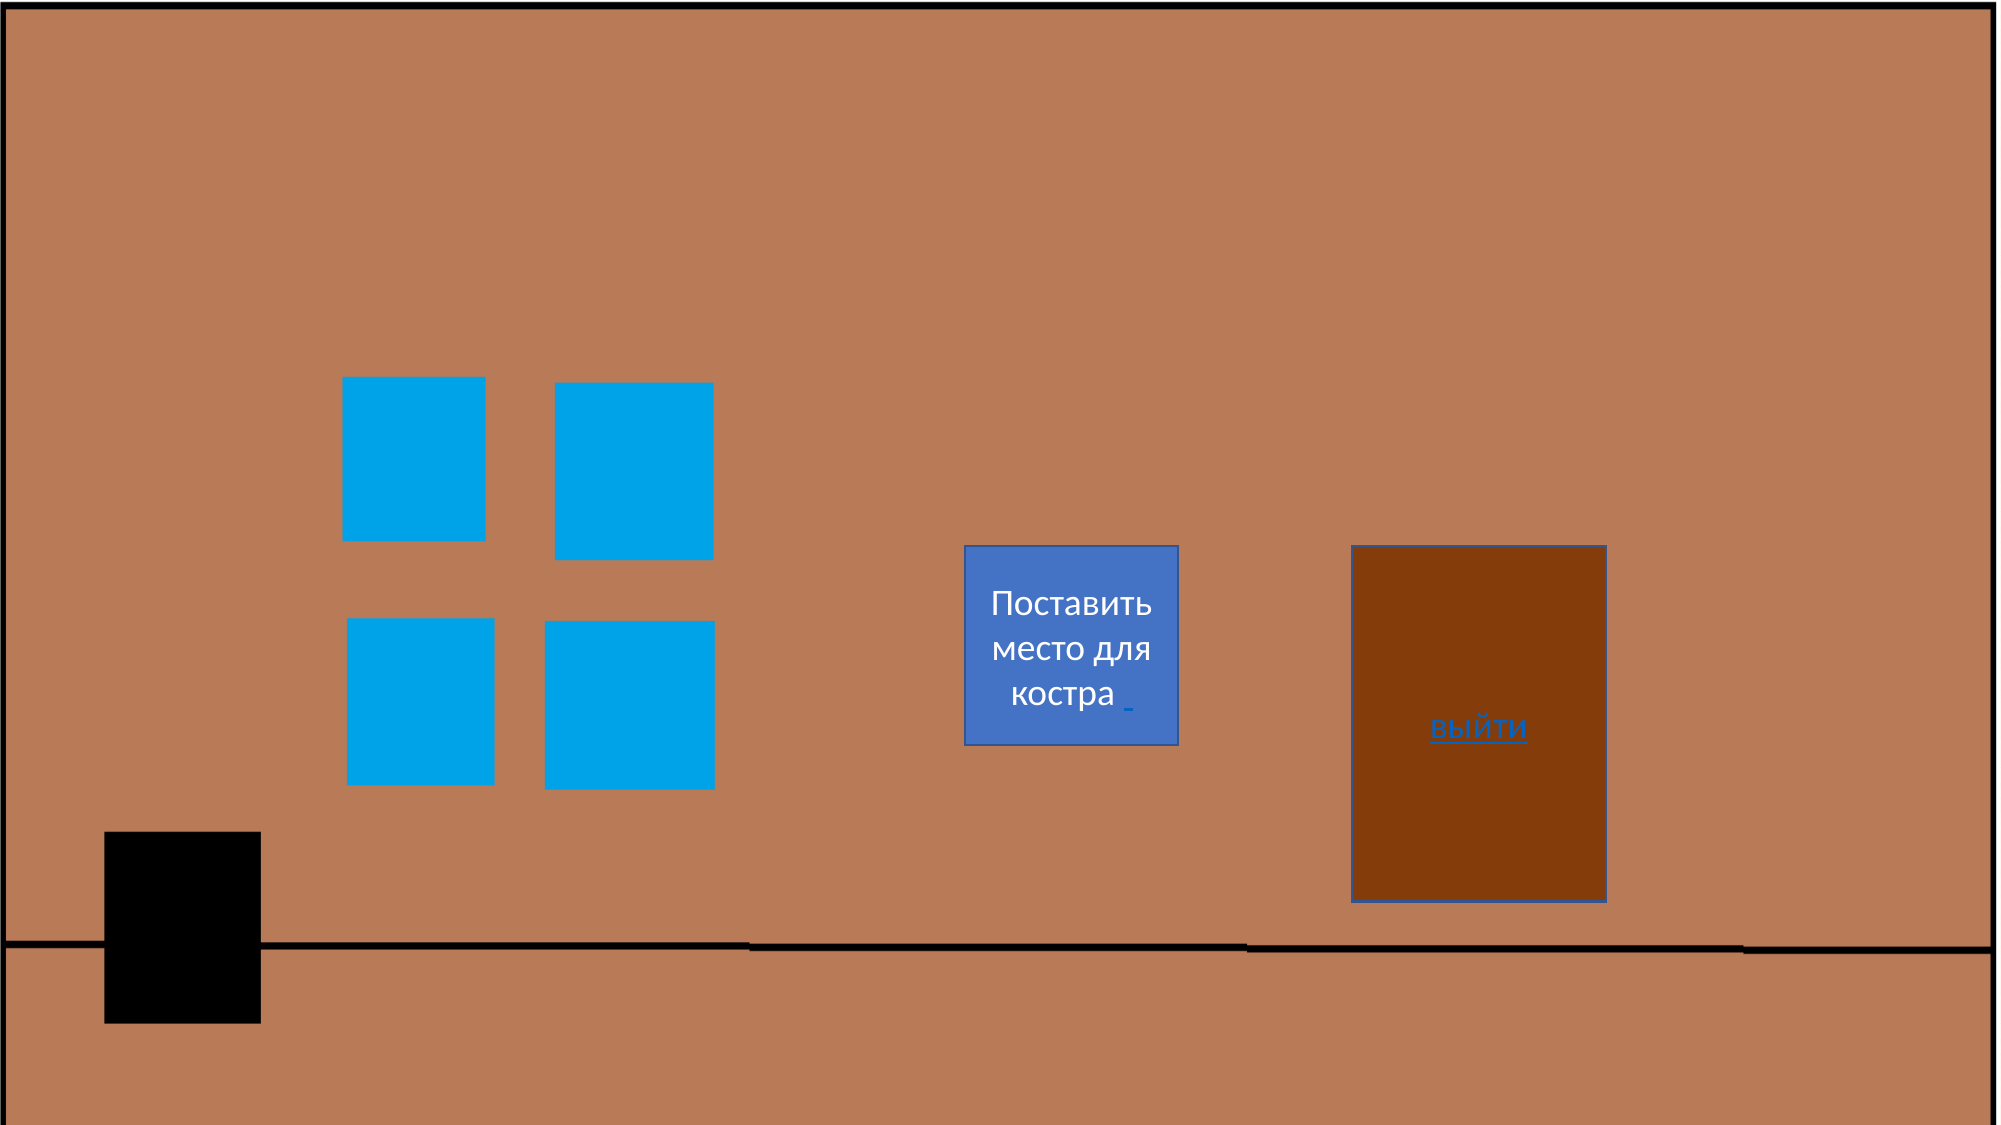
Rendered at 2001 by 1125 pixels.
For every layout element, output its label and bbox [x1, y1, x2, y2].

list [0, 0, 2000, 1125]
